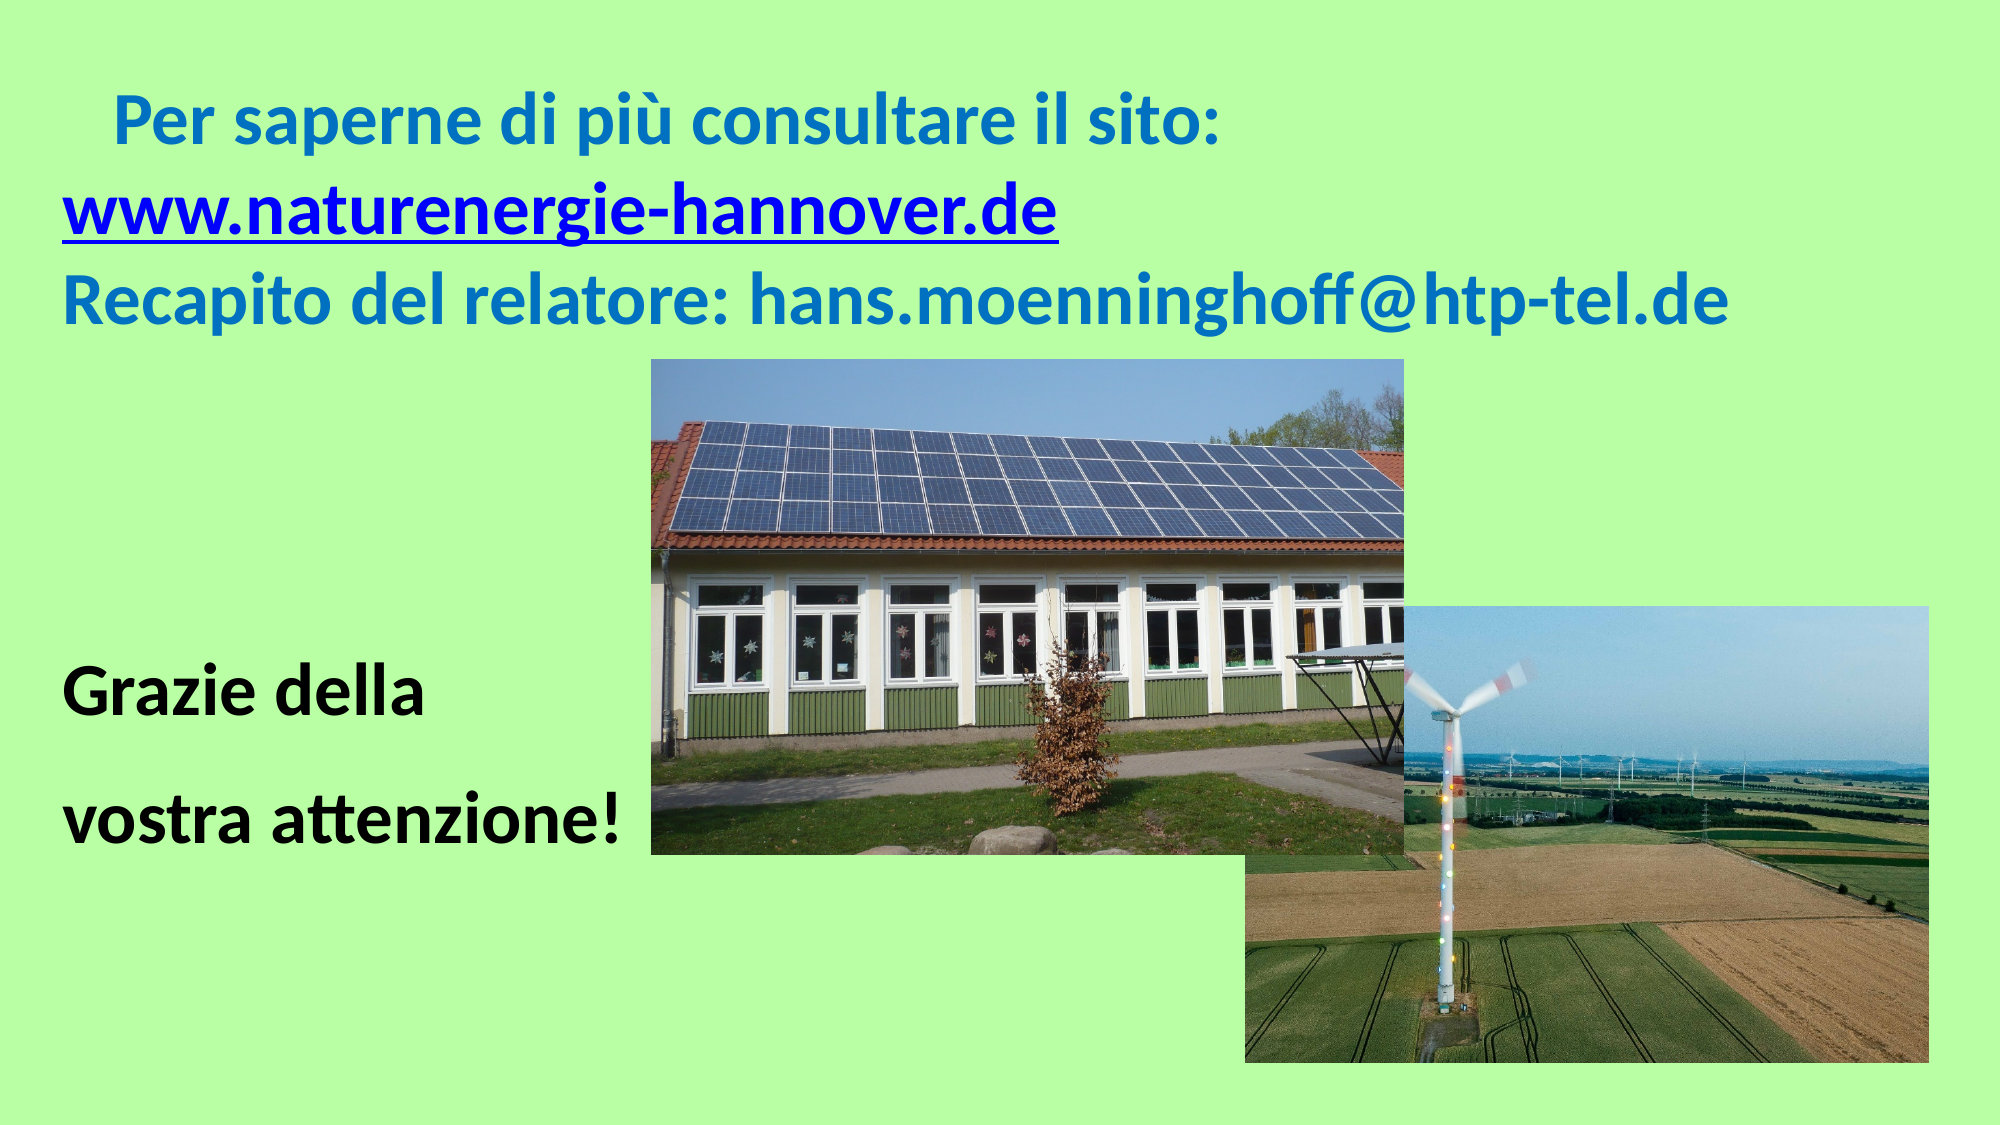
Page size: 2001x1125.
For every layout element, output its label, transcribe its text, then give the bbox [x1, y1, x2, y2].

picture [650, 359, 1930, 1063]
text_box Per saperne di più consultare il sito: www.naturenergie-hannover.de Recapito del relatore: hans.moenninghoff@htp-tel.de Grazie della vostra attenzione! [47, 62, 1949, 1125]
